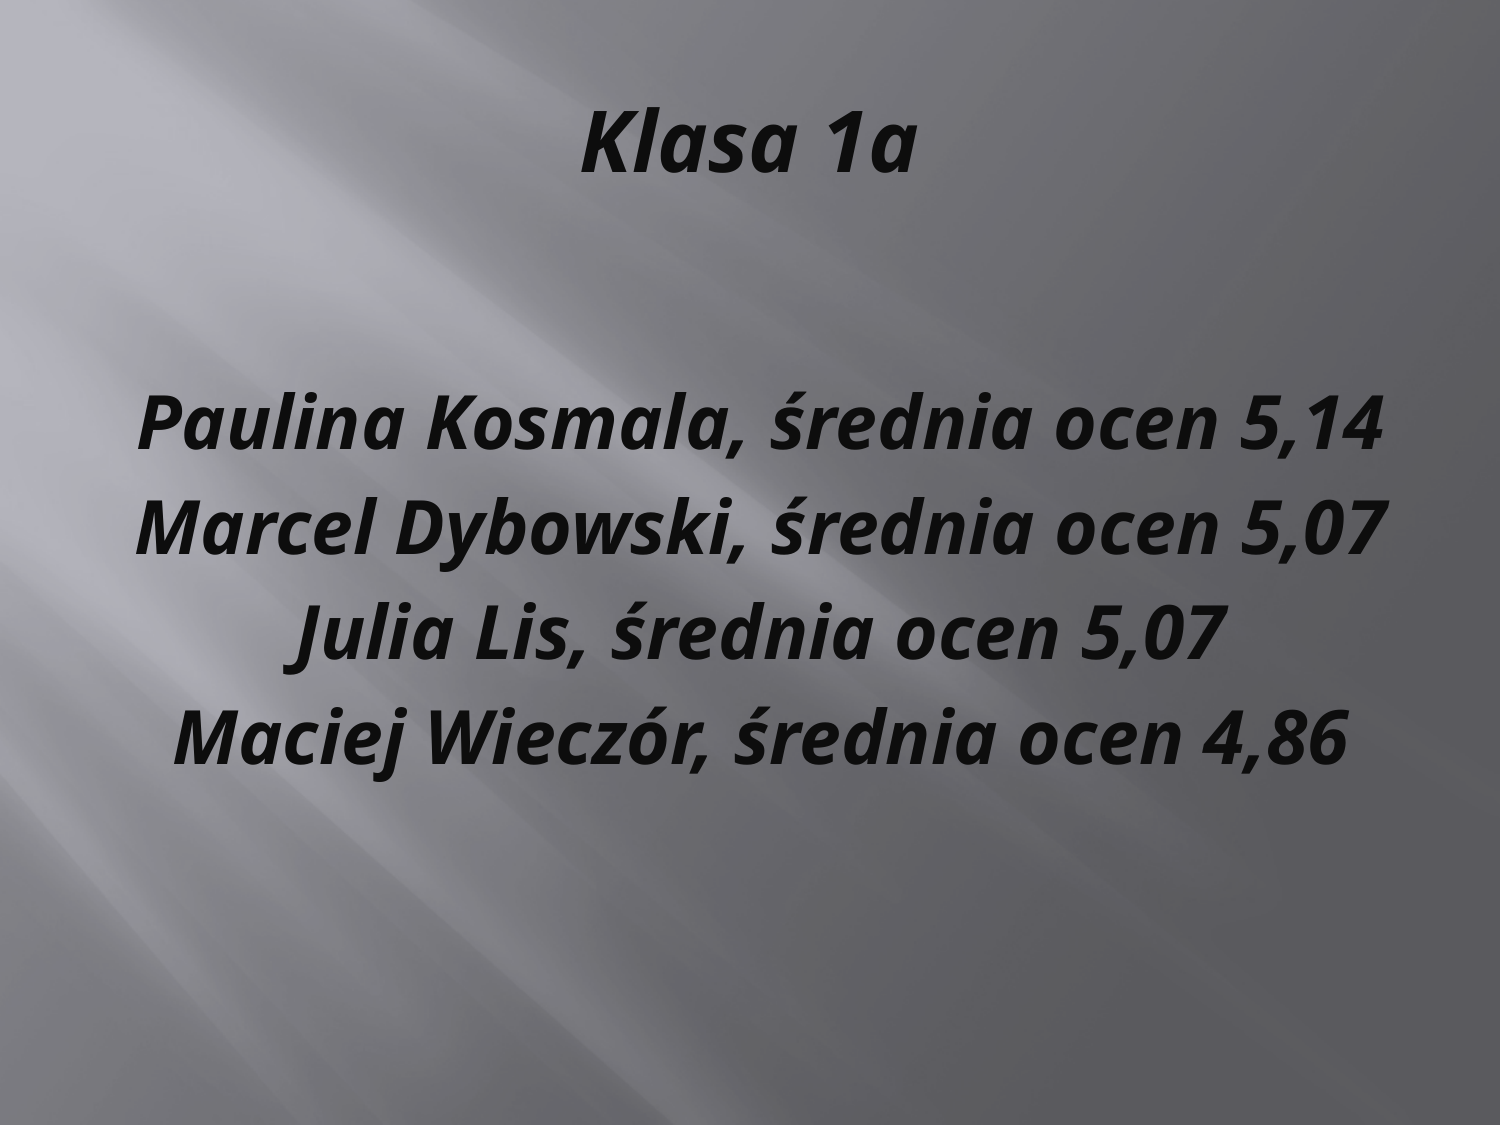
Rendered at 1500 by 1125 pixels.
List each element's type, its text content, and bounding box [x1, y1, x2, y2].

title Klasa 1a [75, 45, 1425, 233]
list Paulina Kosmala, średnia ocen 5,14 Marcel Dybowski, średnia ocen 5,07 Julia Lis, średnia ocen 5,07 Maciej Wieczór, średnia ocen 4,86 [75, 262, 1425, 1035]
